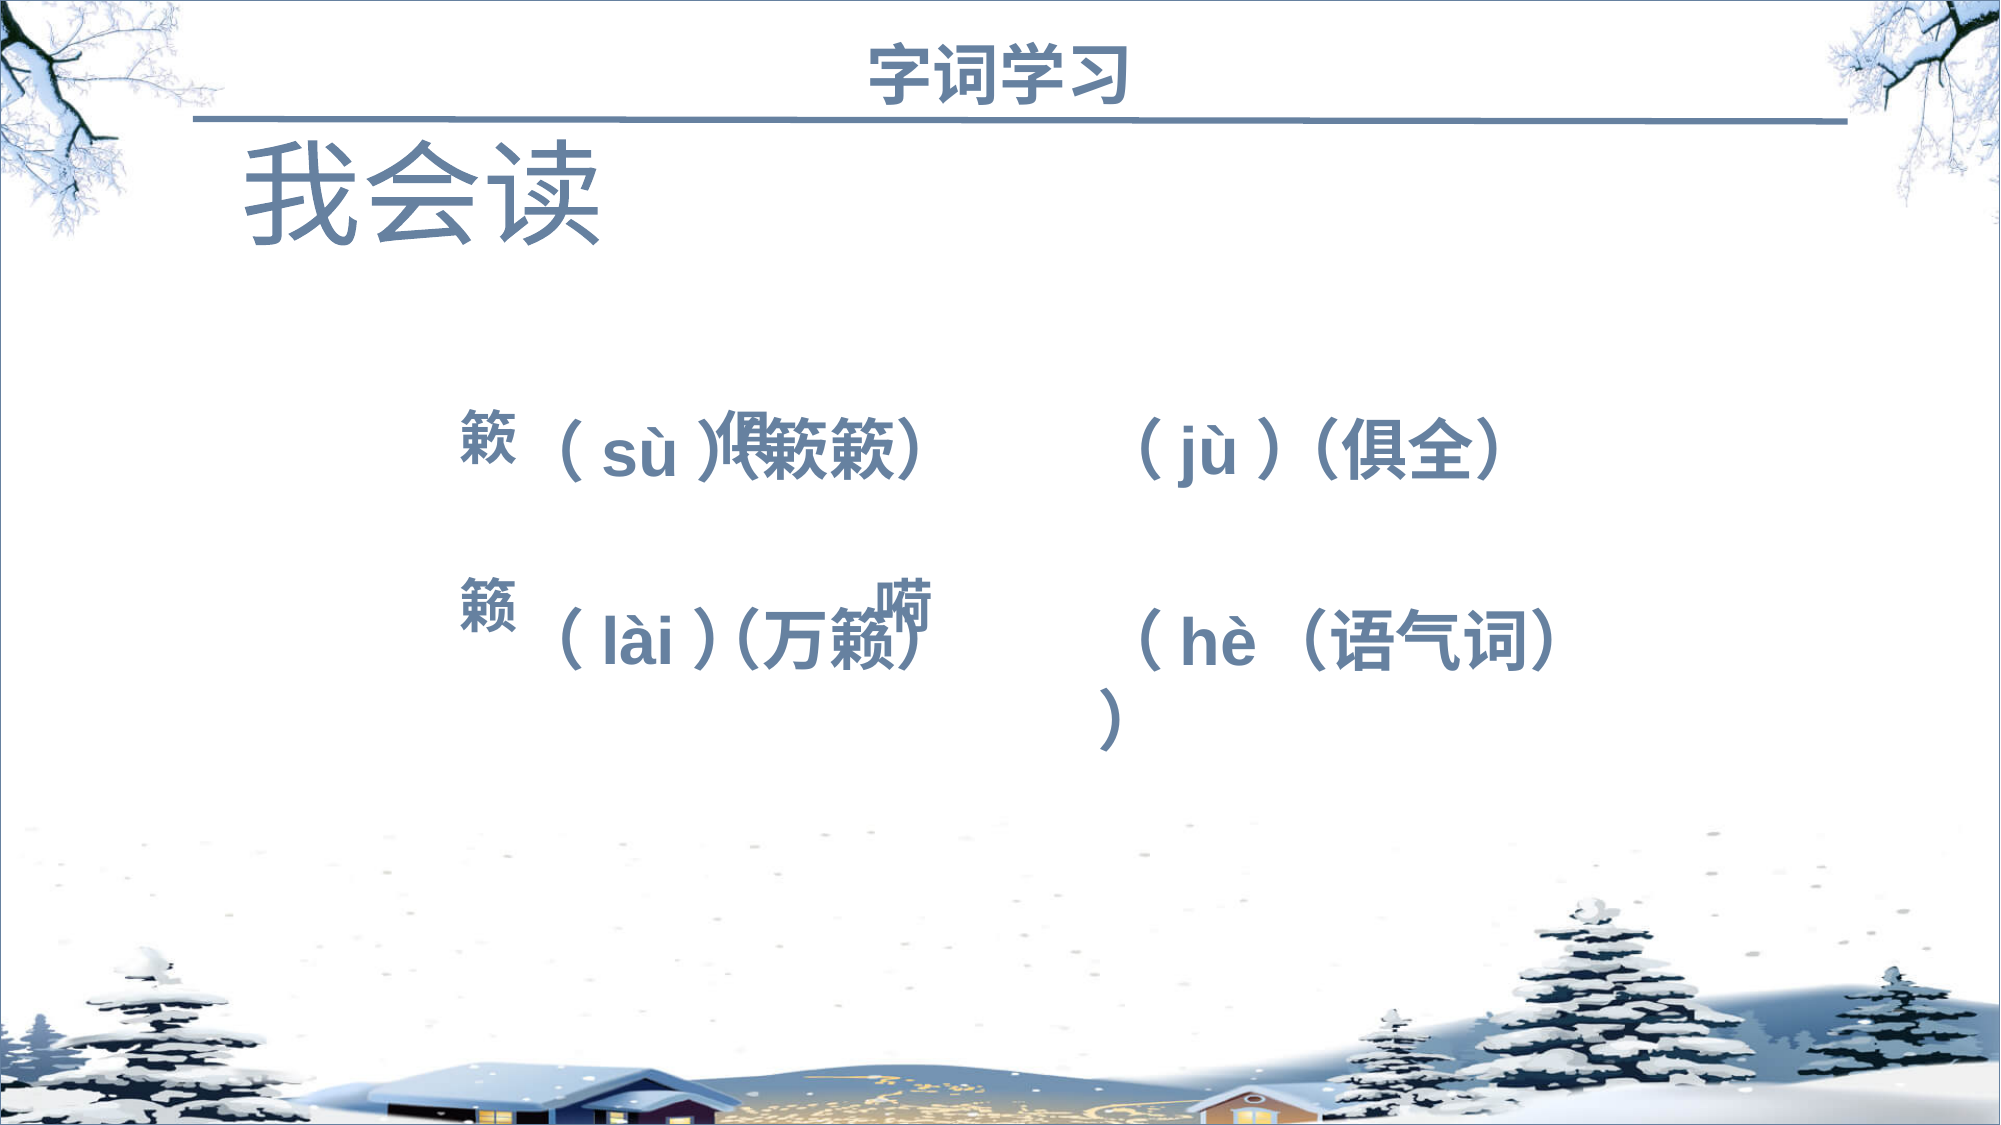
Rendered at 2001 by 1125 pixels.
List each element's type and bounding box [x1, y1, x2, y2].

text_box [0, 0, 2000, 1125]
